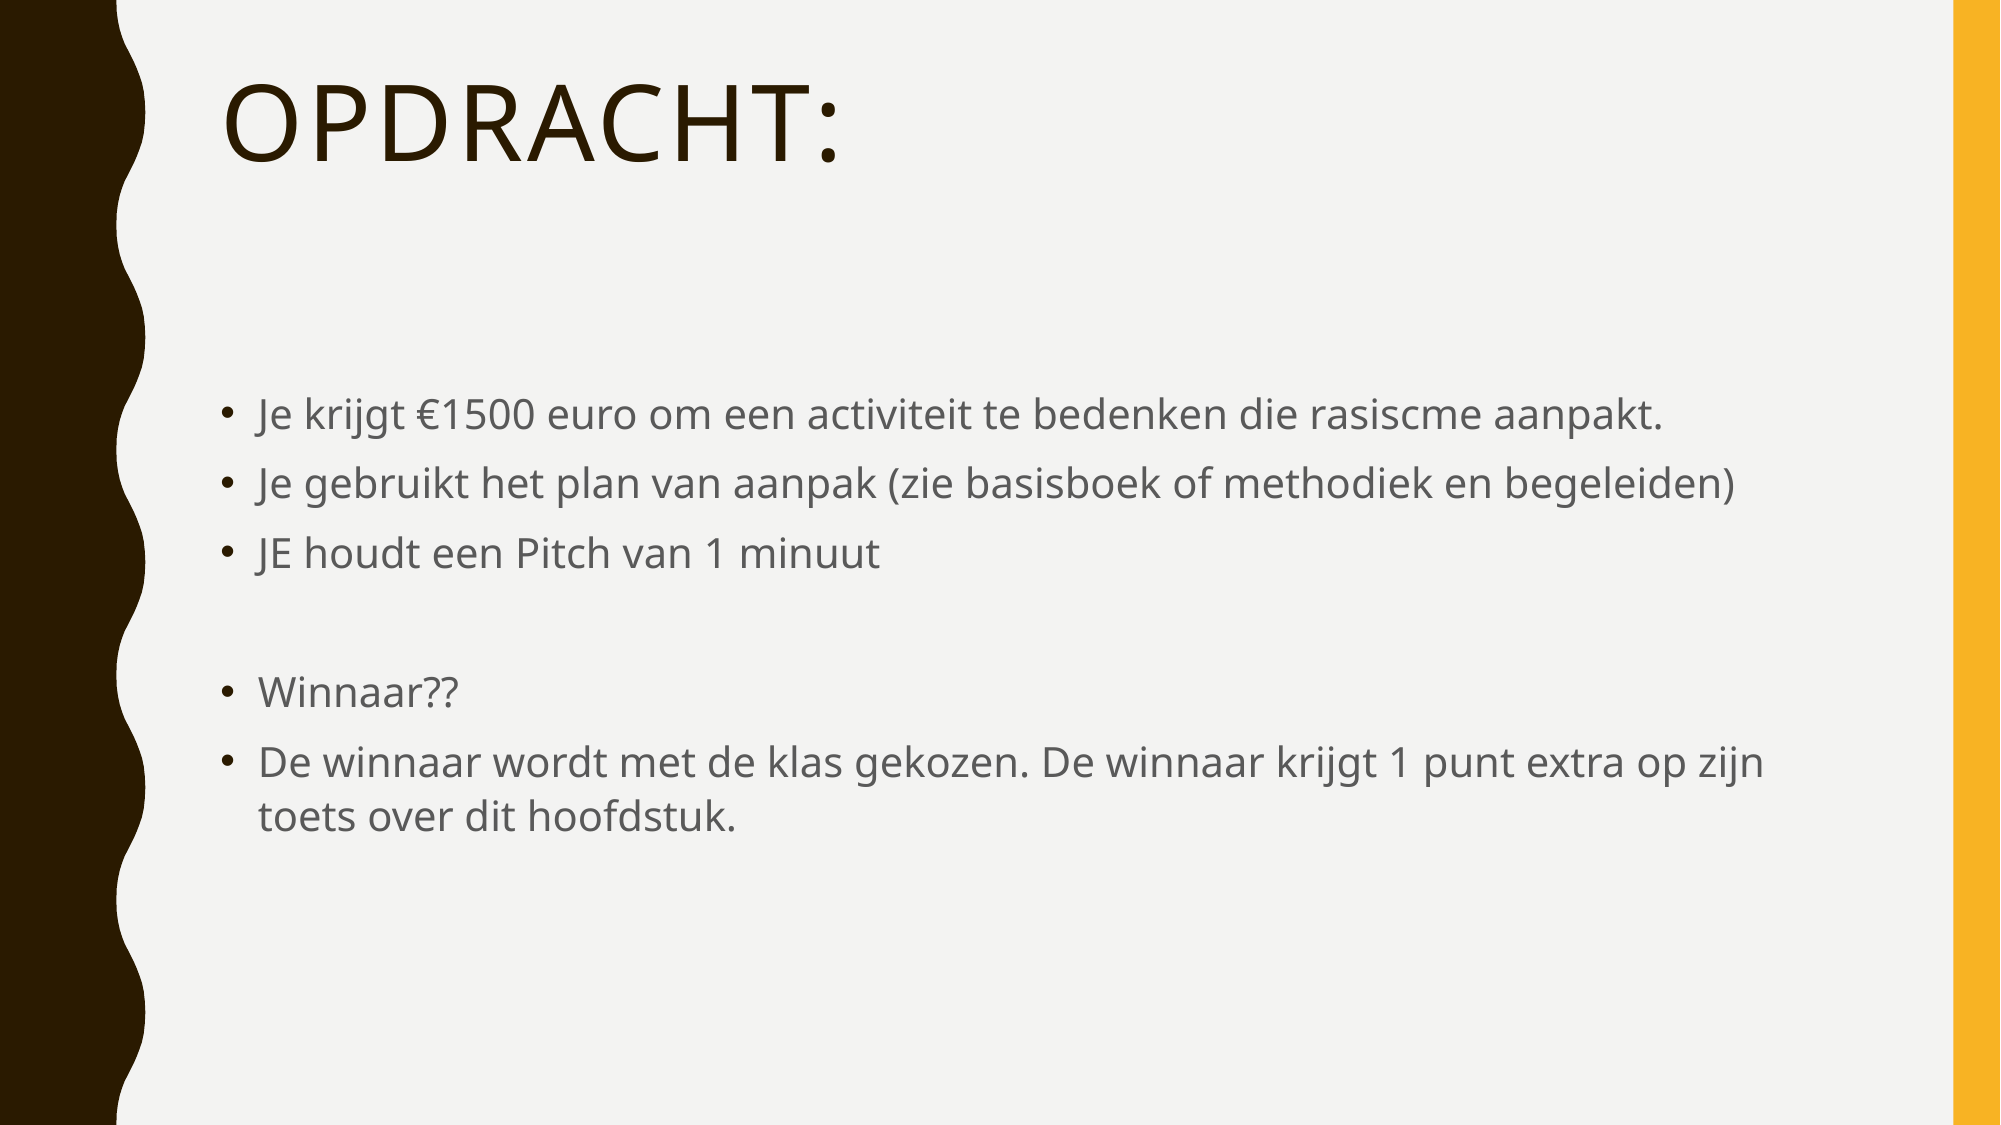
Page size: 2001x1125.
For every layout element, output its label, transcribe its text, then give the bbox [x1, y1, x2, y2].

title Opdracht: [205, 62, 1875, 308]
list Je krijgt €1500 euro om een activiteit te bedenken die rasiscme aanpakt. Je gebruikt het plan van aanpak (zie basisboek of methodiek en begeleiden) JE houdt een Pitch van 1 minuut Winnaar?? De winnaar wordt met de klas gekozen. De winnaar krijgt 1 punt extra op zijn toets over dit hoofdstuk. [205, 375, 1875, 965]
